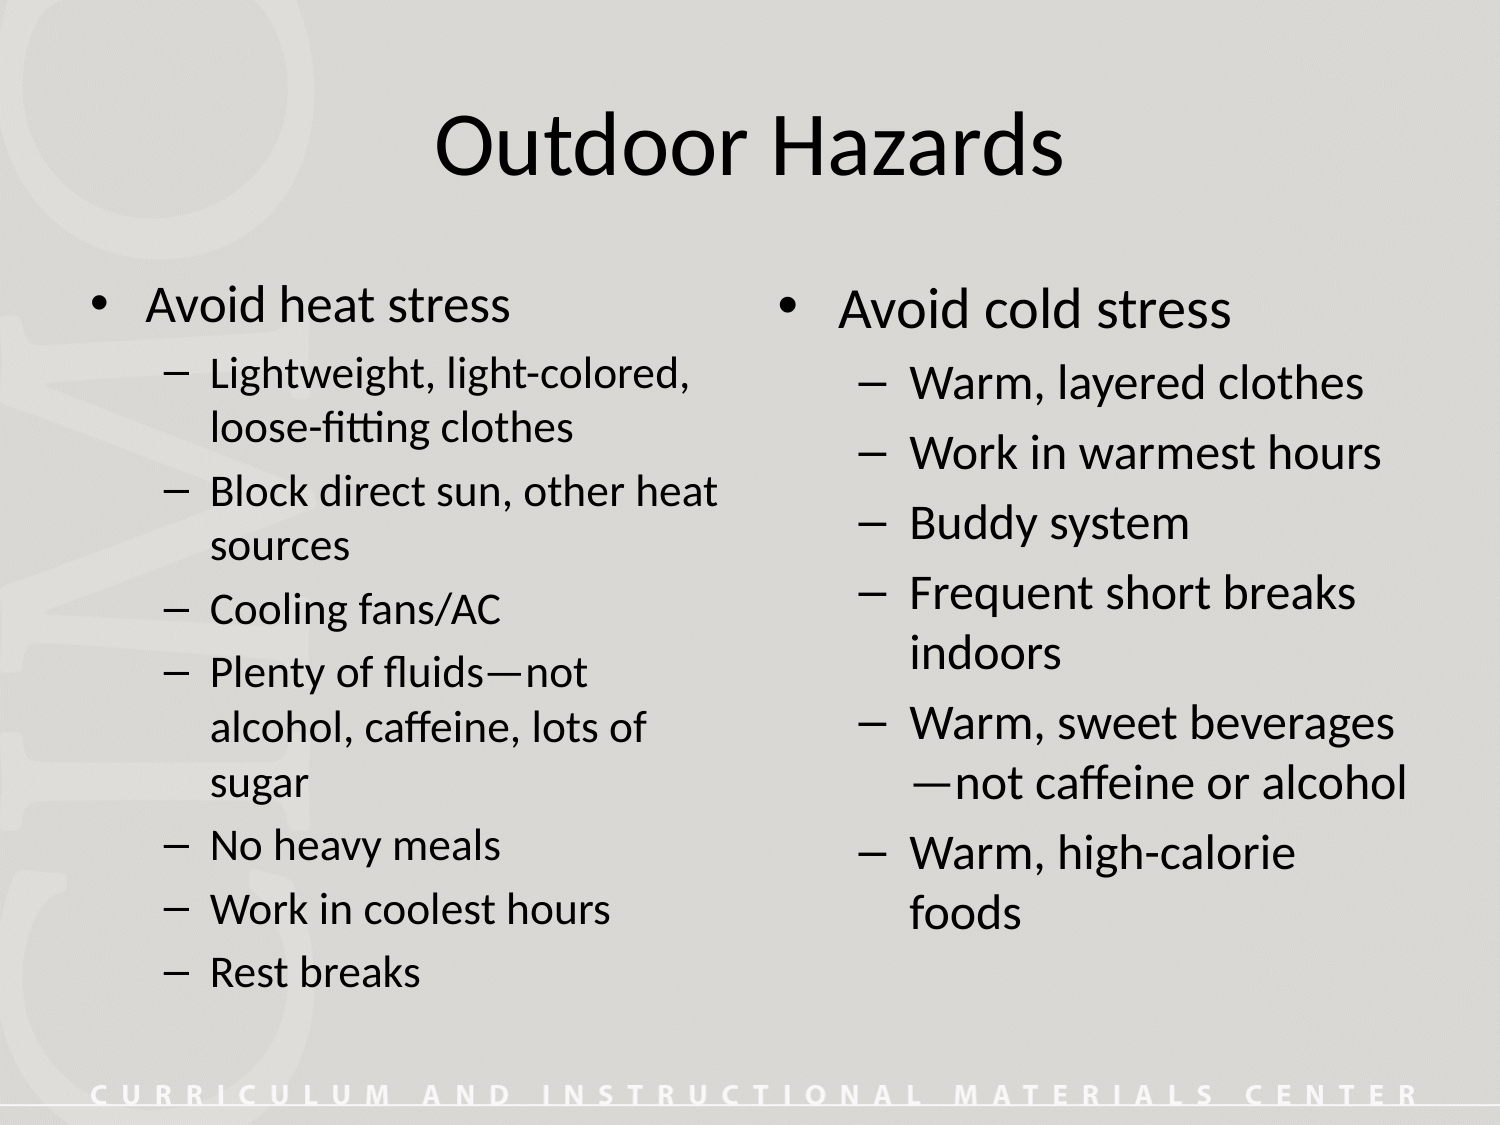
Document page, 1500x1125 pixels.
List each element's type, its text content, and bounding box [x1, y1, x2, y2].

list Avoid cold stress Warm, layered clothes Work in warmest hours Buddy system Frequent short breaks indoors Warm, sweet beverages—not caffeine or alcohol Warm, high-calorie foods [762, 262, 1425, 1005]
title Outdoor Hazards [75, 45, 1425, 233]
list Avoid heat stress Lightweight, light-colored, loose-fitting clothes Block direct sun, other heat sources Cooling fans/AC Plenty of fluids—not alcohol, caffeine, lots of sugar No heavy meals Work in coolest hours Rest breaks [75, 262, 738, 1005]
